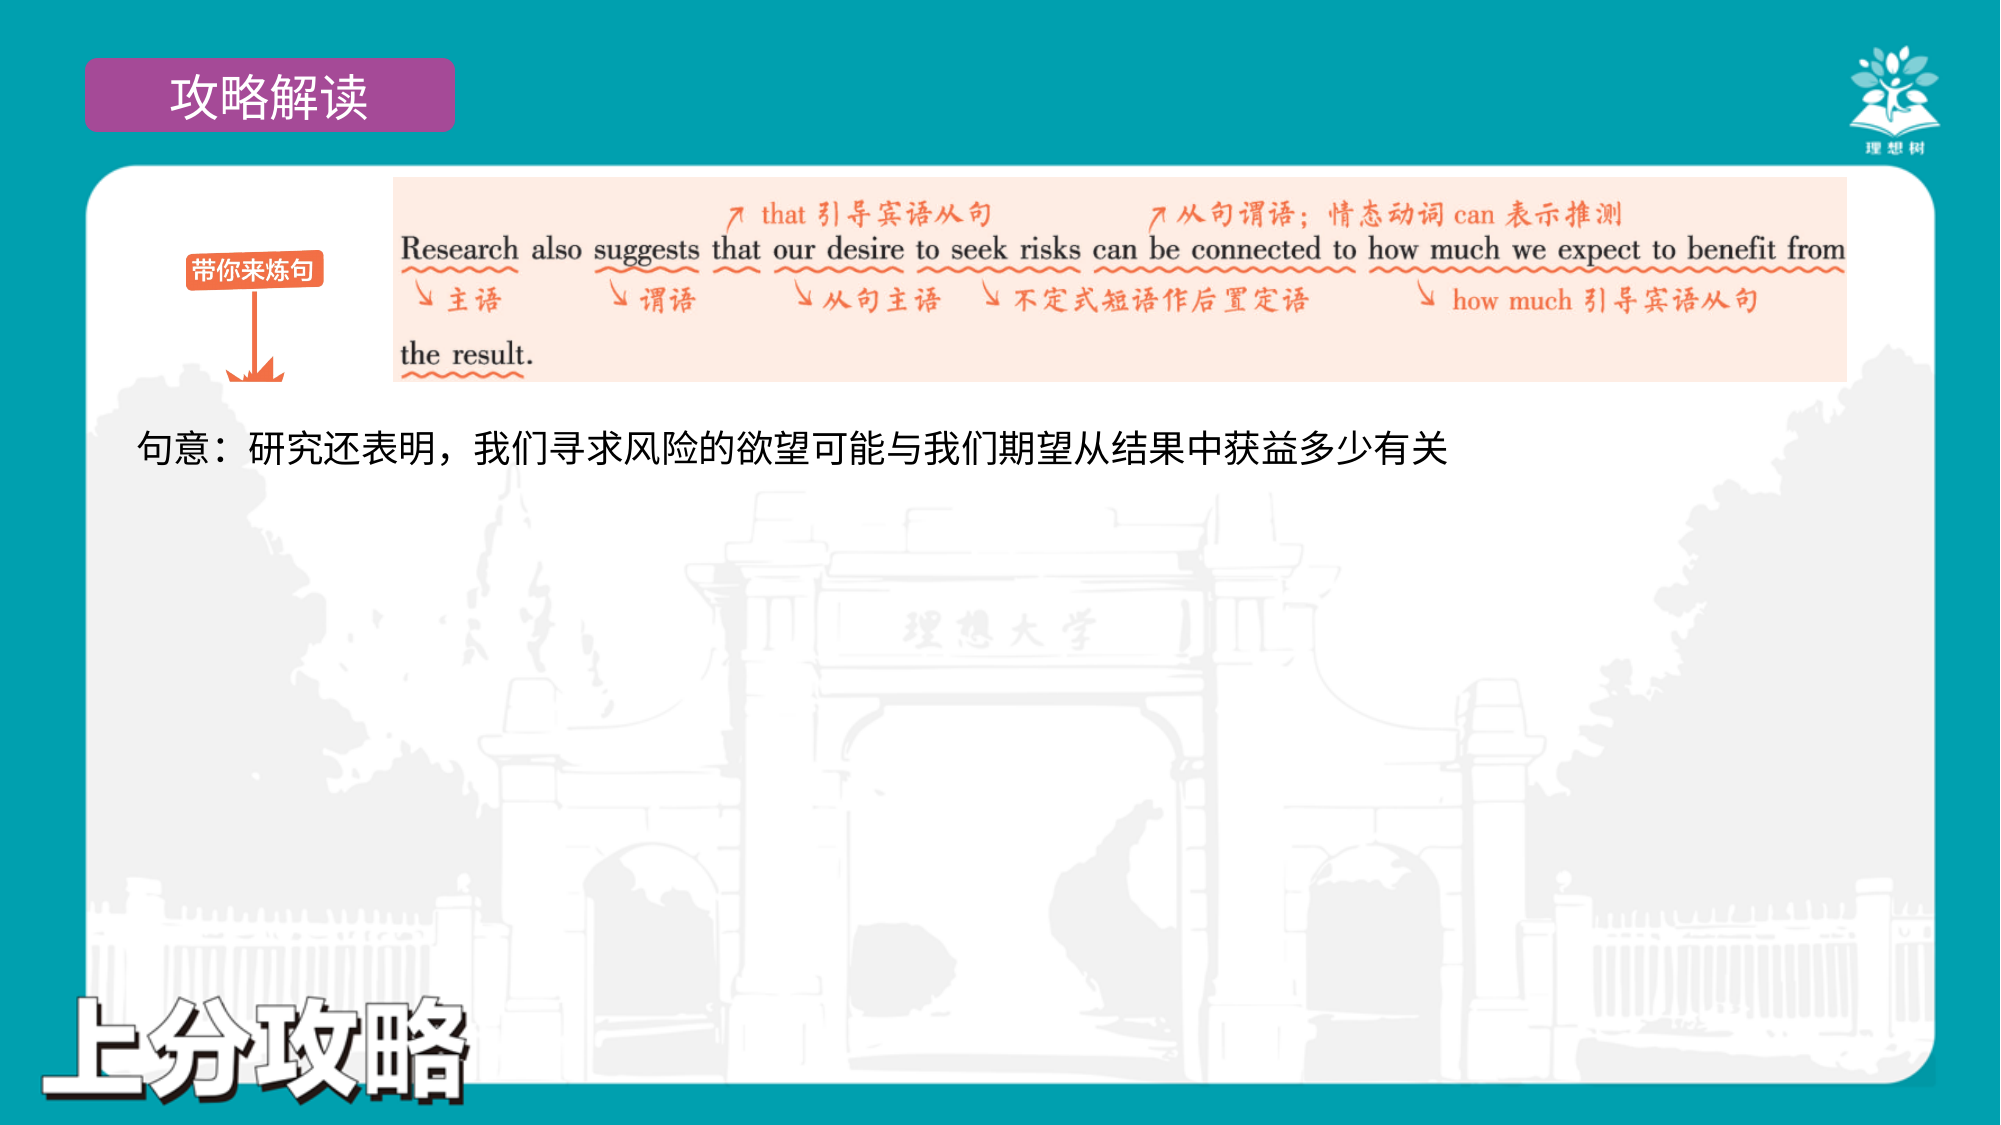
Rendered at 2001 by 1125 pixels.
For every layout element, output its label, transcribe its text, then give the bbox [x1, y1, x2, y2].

text_box 句意：研究还表明，我们寻求风险的欲望可能与我们期望从结果中获益多少有关 [136, 403, 1865, 463]
picture [0, 0, 2000, 1125]
